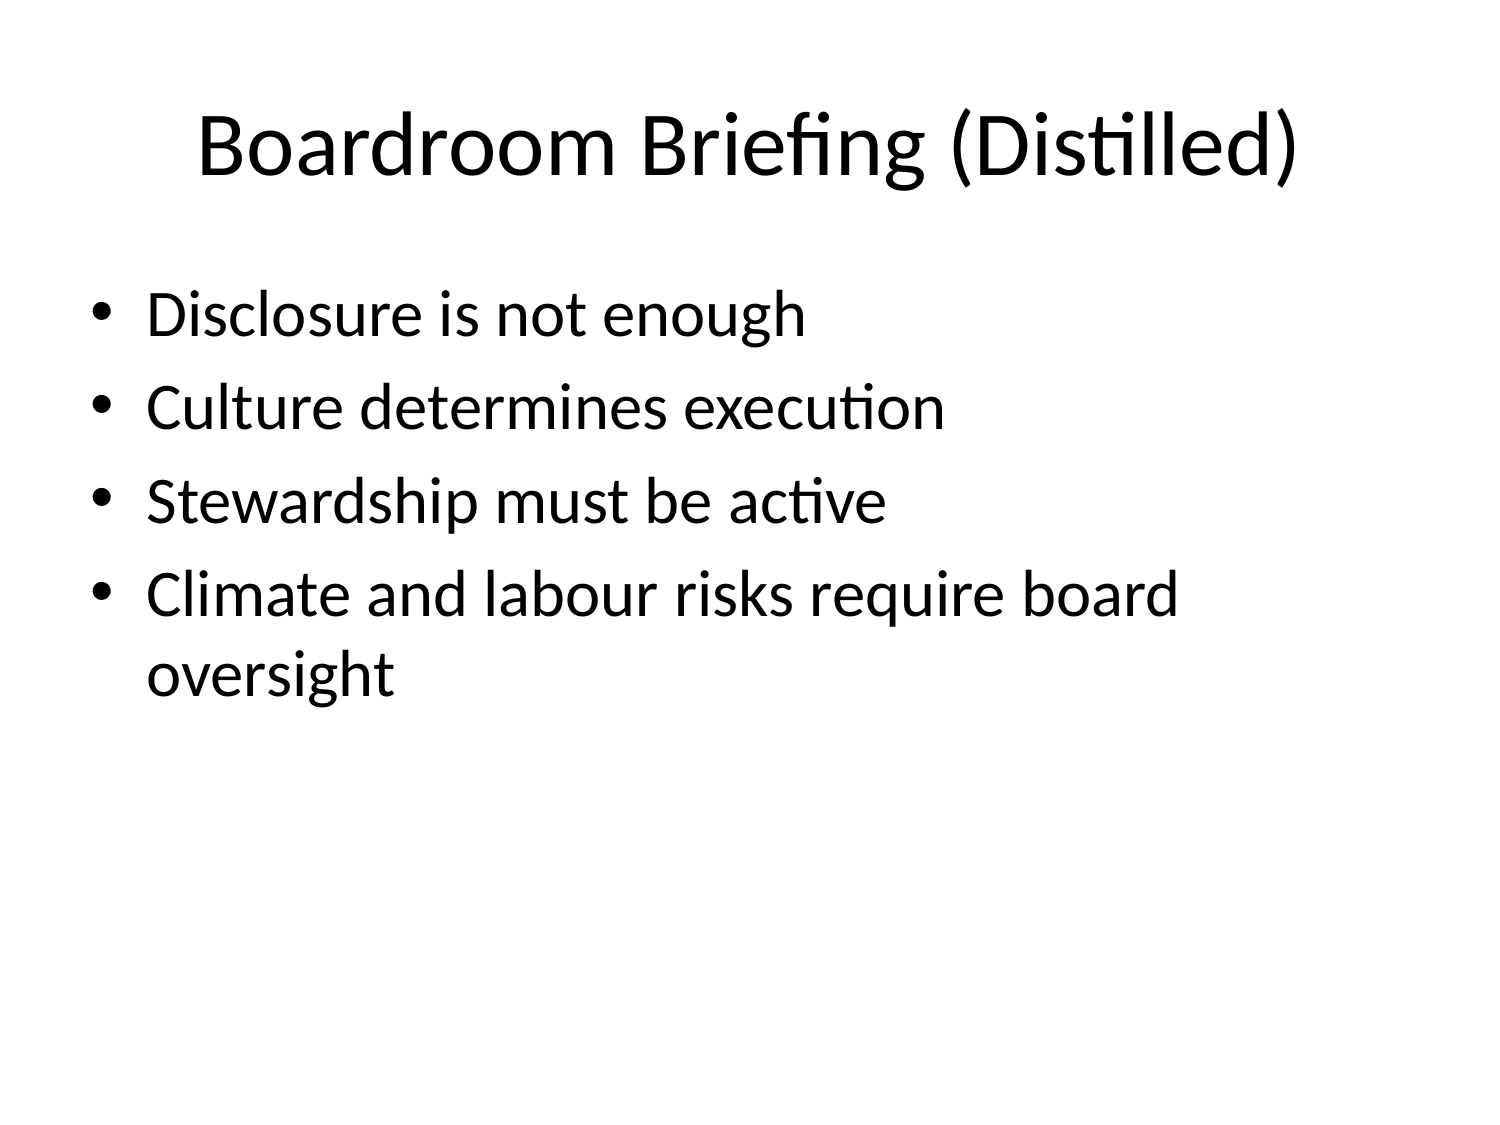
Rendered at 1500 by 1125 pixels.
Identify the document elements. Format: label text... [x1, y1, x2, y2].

list Disclosure is not enough Culture determines execution Stewardship must be active Climate and labour risks require board oversight [75, 262, 1425, 1005]
title Boardroom Briefing (Distilled) [75, 45, 1425, 233]
